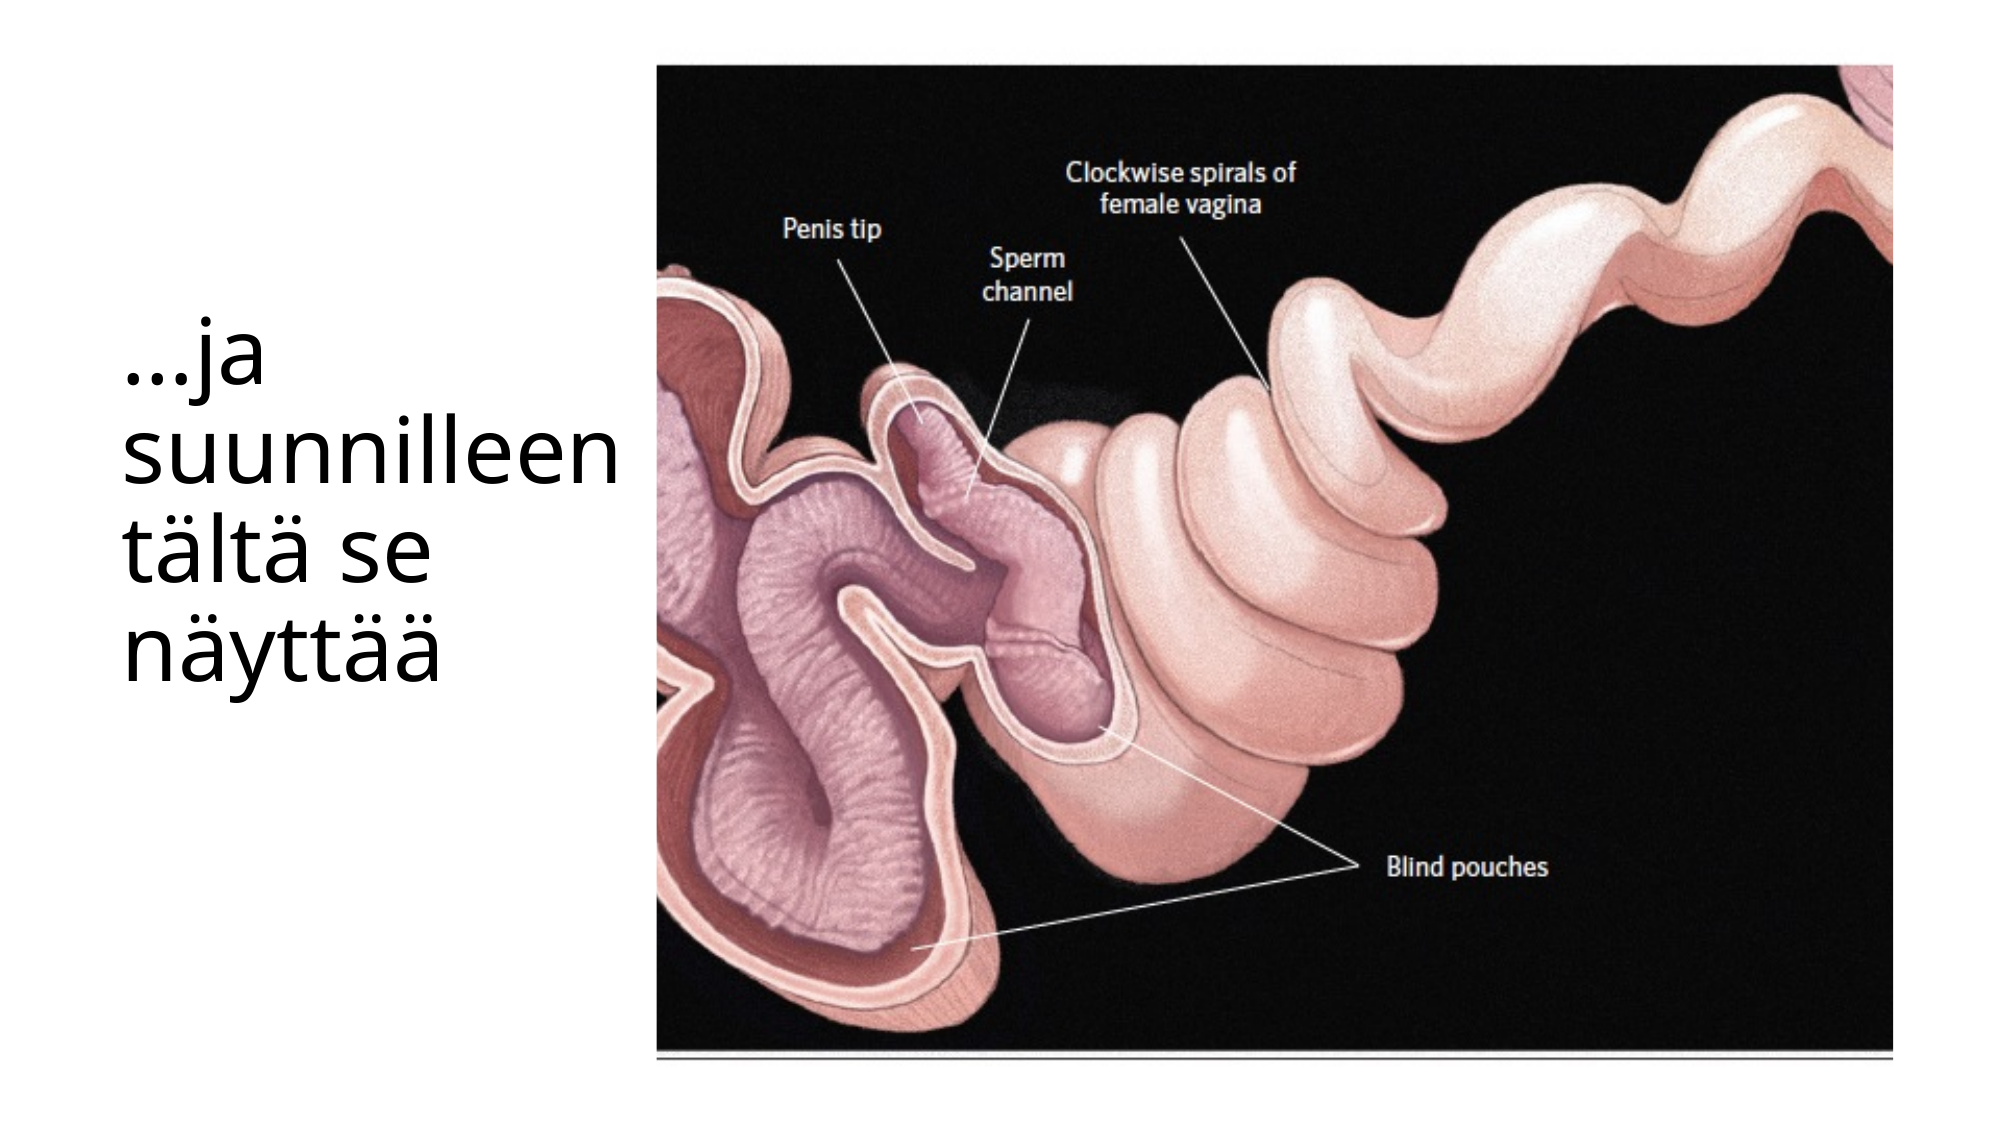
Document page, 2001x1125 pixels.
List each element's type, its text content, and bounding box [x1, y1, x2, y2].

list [656, 0, 1894, 1125]
title …ja suunnilleen tältä se näyttää [106, 104, 656, 709]
